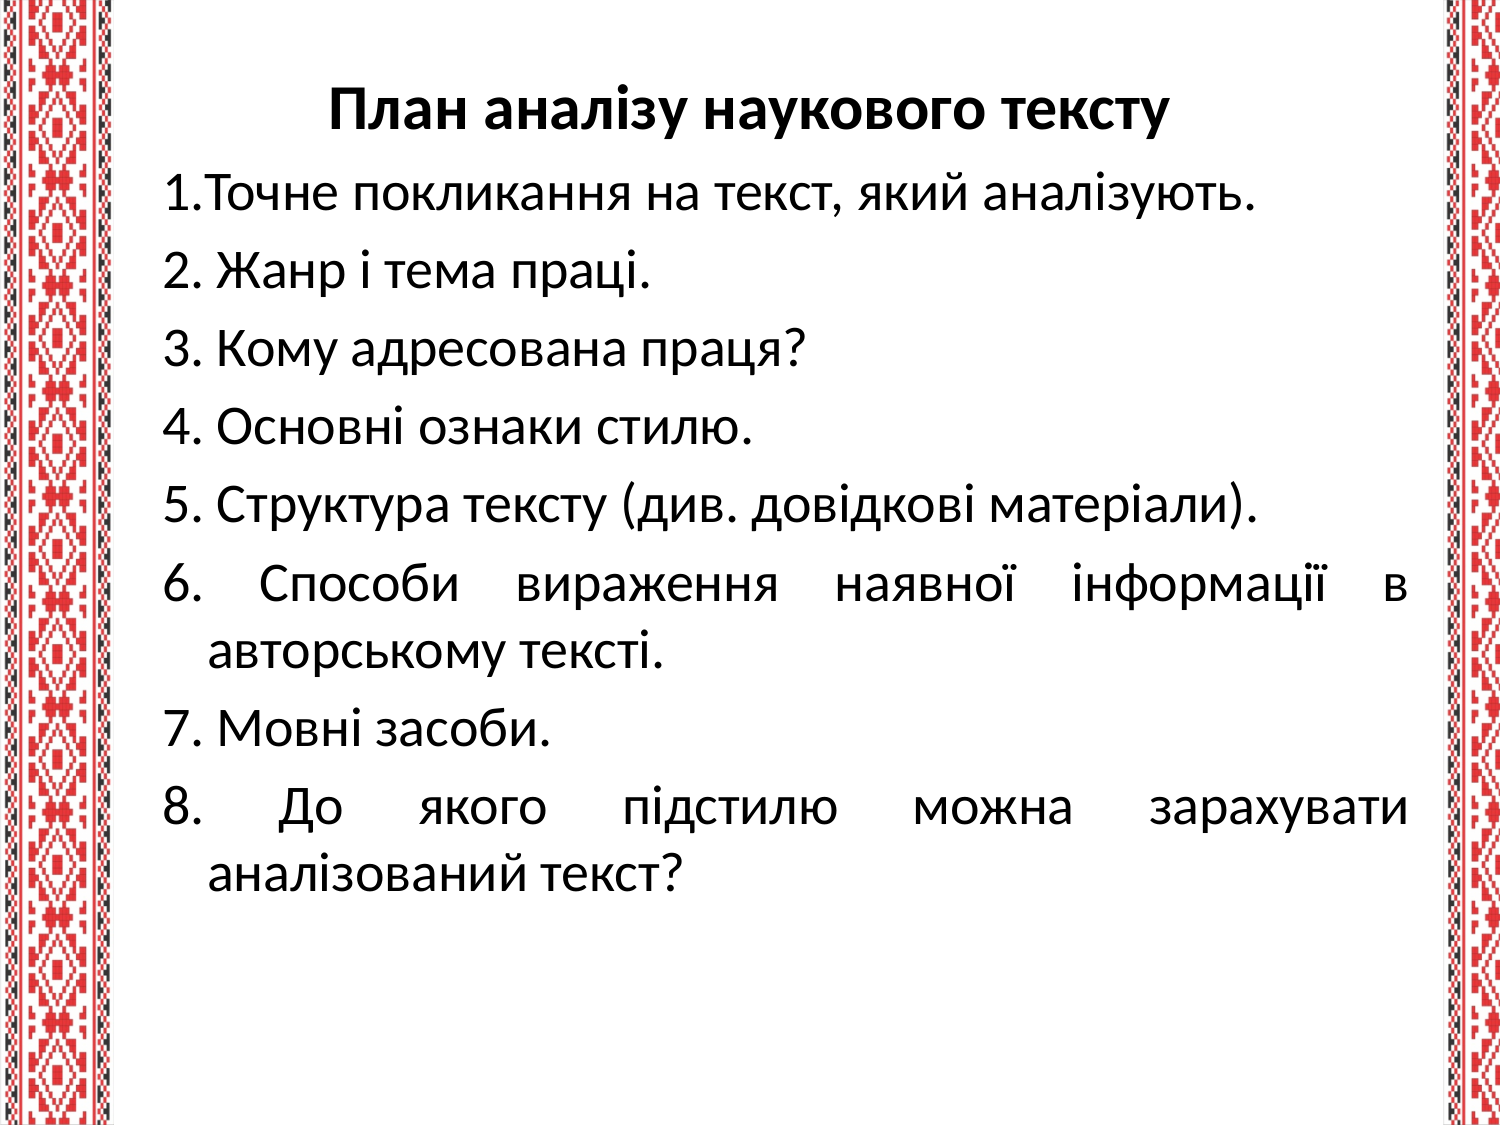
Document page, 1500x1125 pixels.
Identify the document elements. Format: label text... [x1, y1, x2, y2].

picture [0, 1, 620, 1124]
list План аналізу наукового тексту 1.Точне покликання на текст, який аналізують. 2. Жанр і тема праці. 3. Кому адресована праця? 4. Основні ознаки стилю. 5. Структура тексту (див. довідкові матеріали). 6. Способи вираження наявної інформації в авторському тексті. 7. Мовні засоби. 8. До якого підстилю можна зарахувати аналізований текст? [114, 58, 1425, 919]
picture [937, 1, 1500, 1124]
